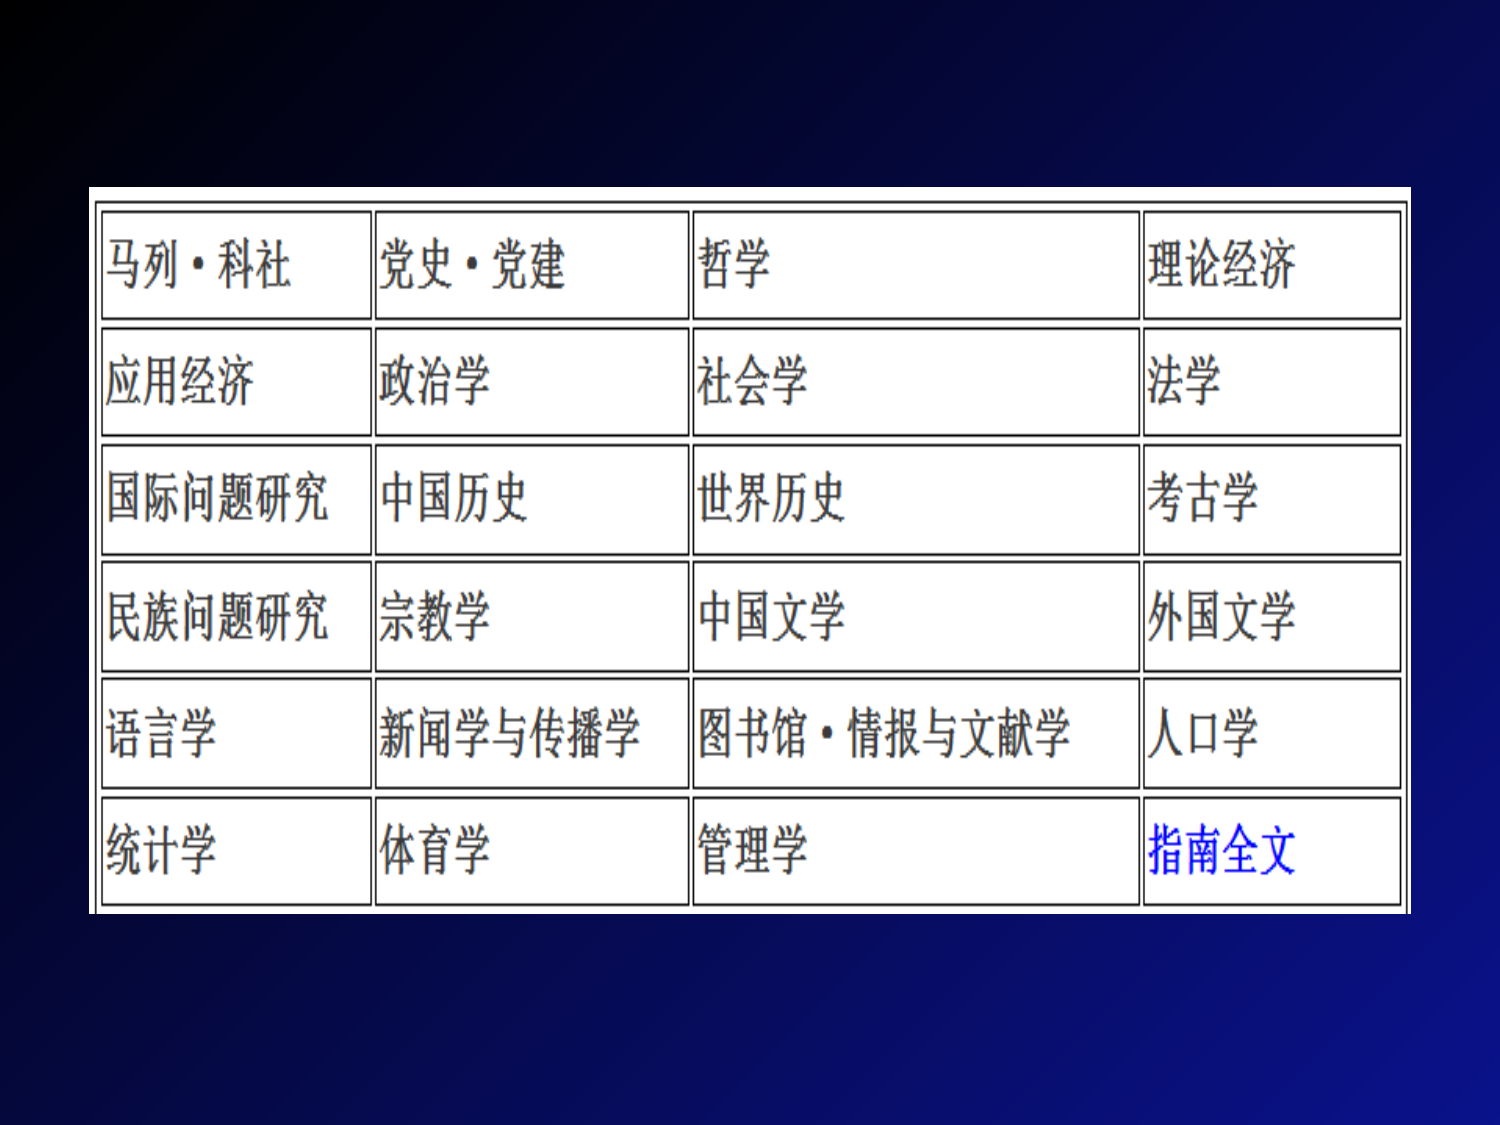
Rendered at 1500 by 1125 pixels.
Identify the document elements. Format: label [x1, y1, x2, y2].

list [89, 187, 1411, 915]
